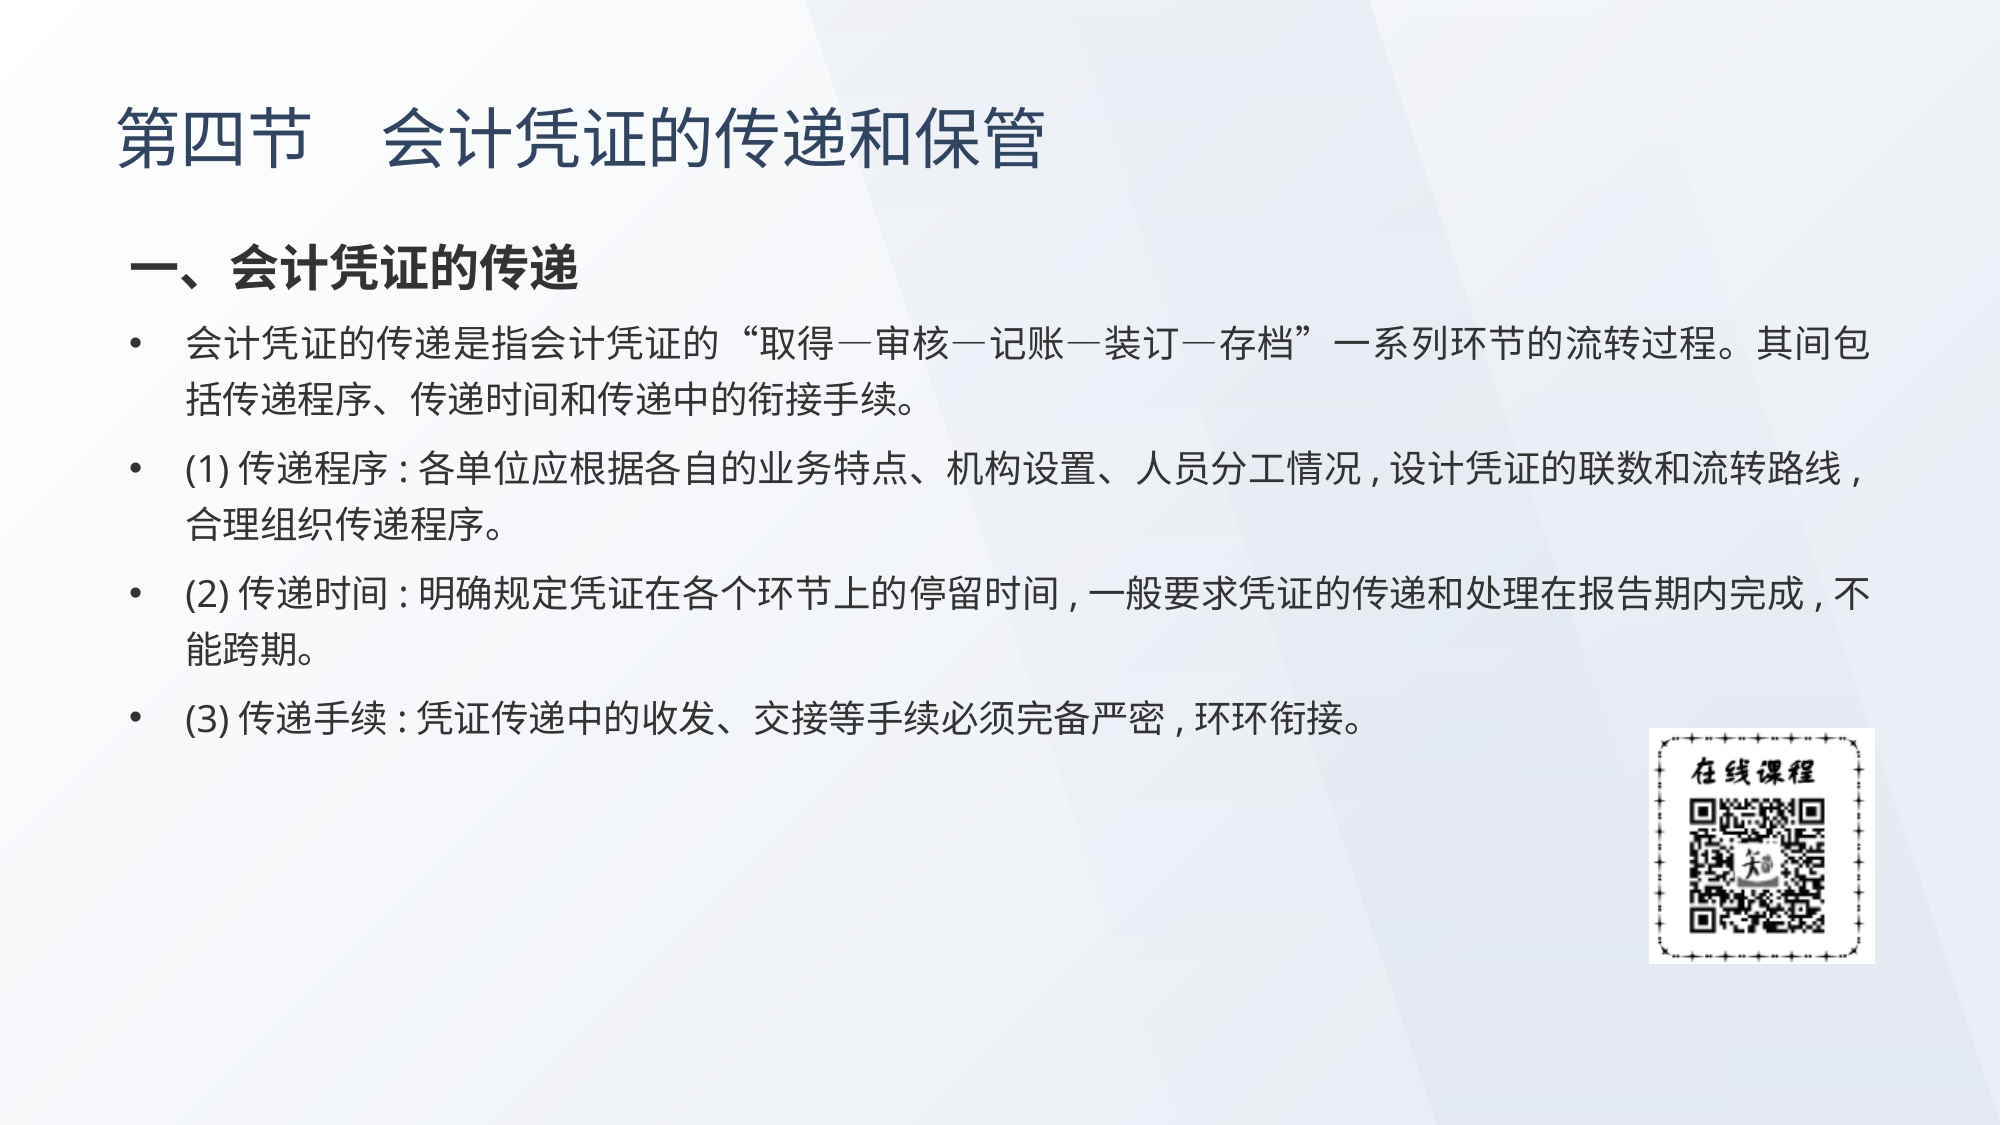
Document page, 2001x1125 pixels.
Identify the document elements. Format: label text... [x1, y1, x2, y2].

text_box 一、会计凭证的传递 会计凭证的传递是指会计凭证的“取得—审核—记账—装订—存档”一系列环节的流转过程。其间包括传递程序、传递时间和传递中的衔接手续。 (1)传递程序:各单位应根据各自的业务特点、机构设置、人员分工情况,设计凭证的联数和流转路线,合理组织传递程序。 (2)传递时间:明确规定凭证在各个环节上的停留时间,一般要求凭证的传递和处理在报告期内完成,不能跨期。 (3)传递手续:凭证传递中的收发、交接等手续必须完备严密,环环衔接。 [114, 213, 1886, 1013]
title 第四节 会计凭证的传递和保管 [114, 59, 1886, 178]
picture [1649, 728, 1875, 964]
